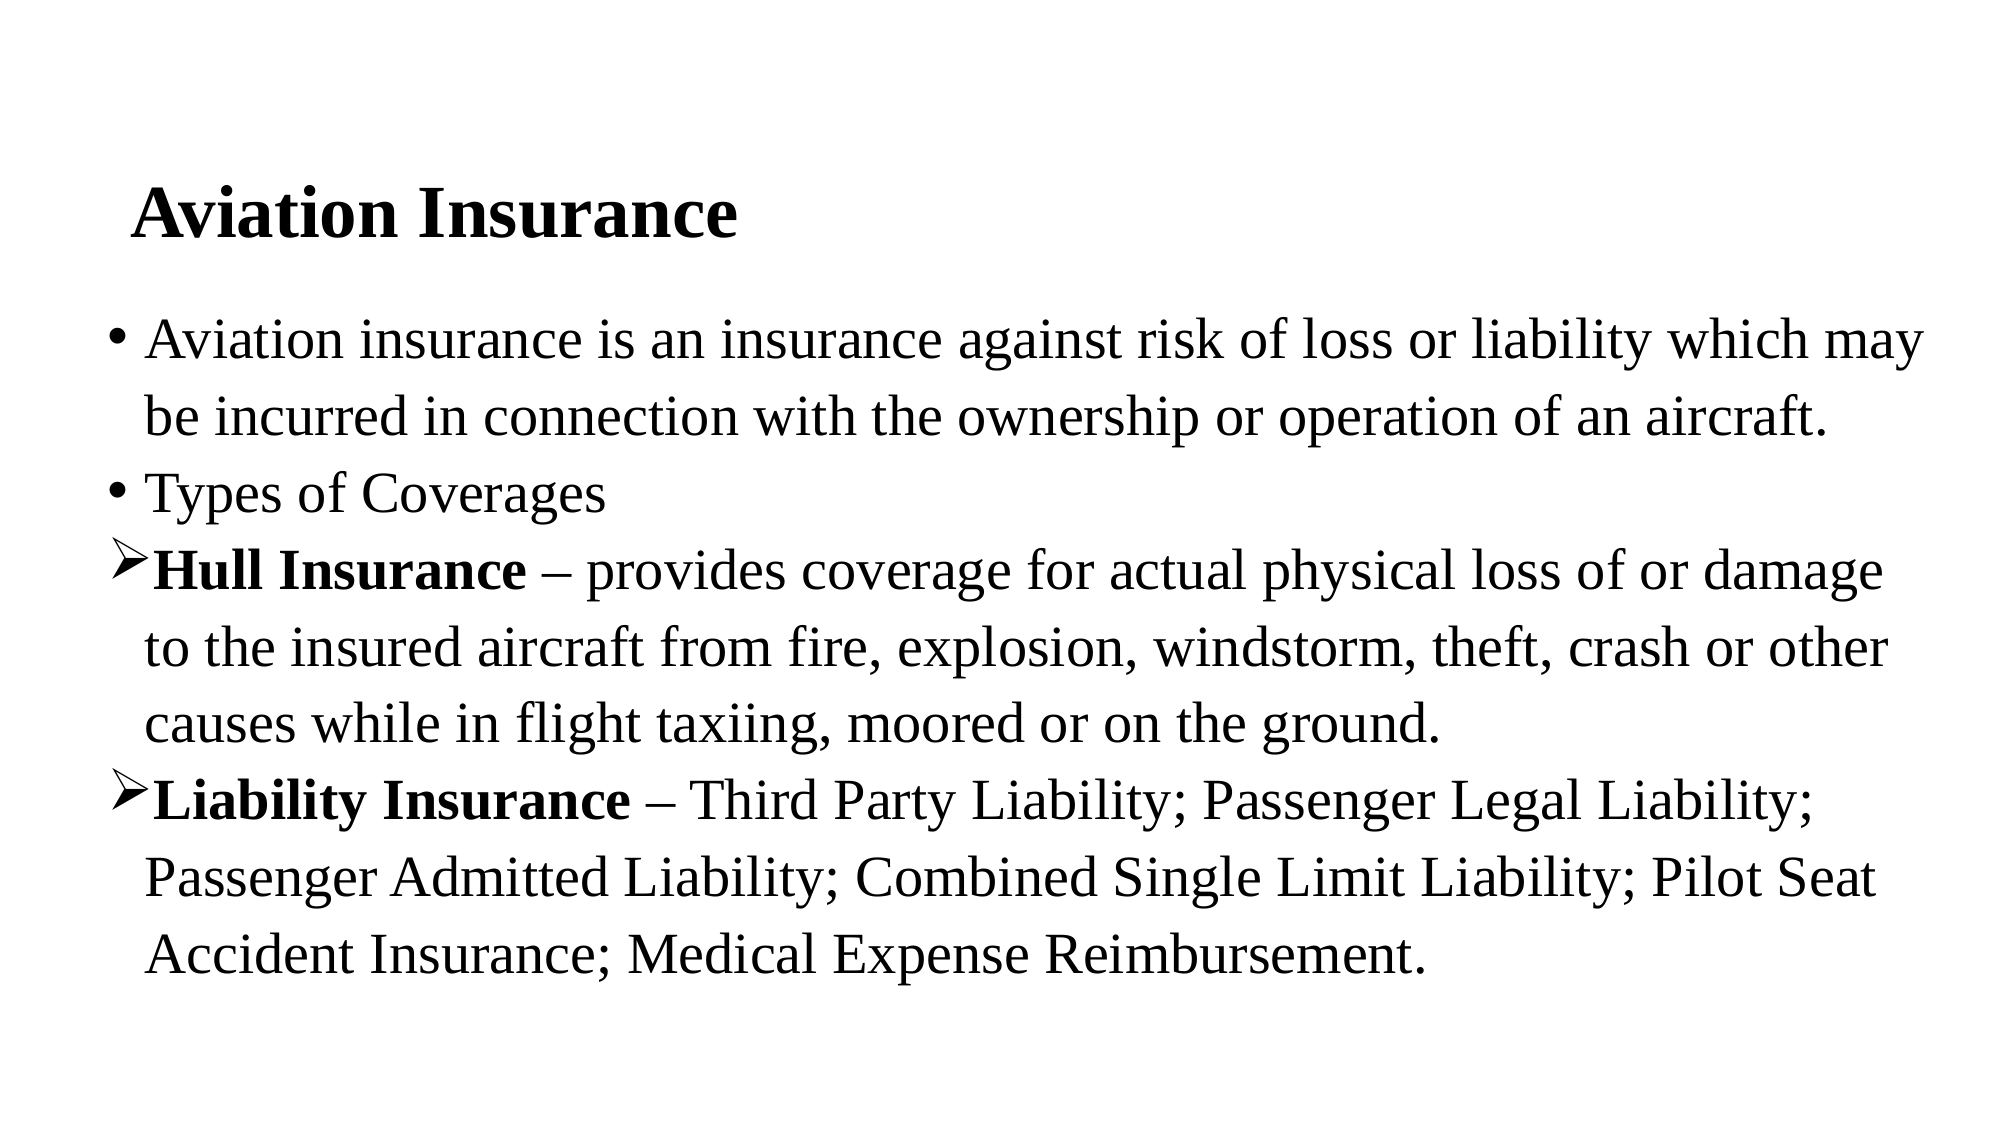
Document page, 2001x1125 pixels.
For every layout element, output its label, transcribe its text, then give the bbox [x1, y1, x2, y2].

list Aviation insurance is an insurance against risk of loss or liability which may be incurred in connection with the ownership or operation of an aircraft. Types of Coverages Hull Insurance – provides coverage for actual physical loss of or damage to the insured aircraft from fire, explosion, windstorm, theft, crash or other causes while in flight taxiing, moored or on the ground. Liability Insurance – Third Party Liability; Passenger Legal Liability; Passenger Admitted Liability; Combined Single Limit Liability; Pilot Seat Accident Insurance; Medical Expense Reimbursement. [92, 286, 1948, 1067]
title Aviation Insurance [115, 157, 1916, 270]
